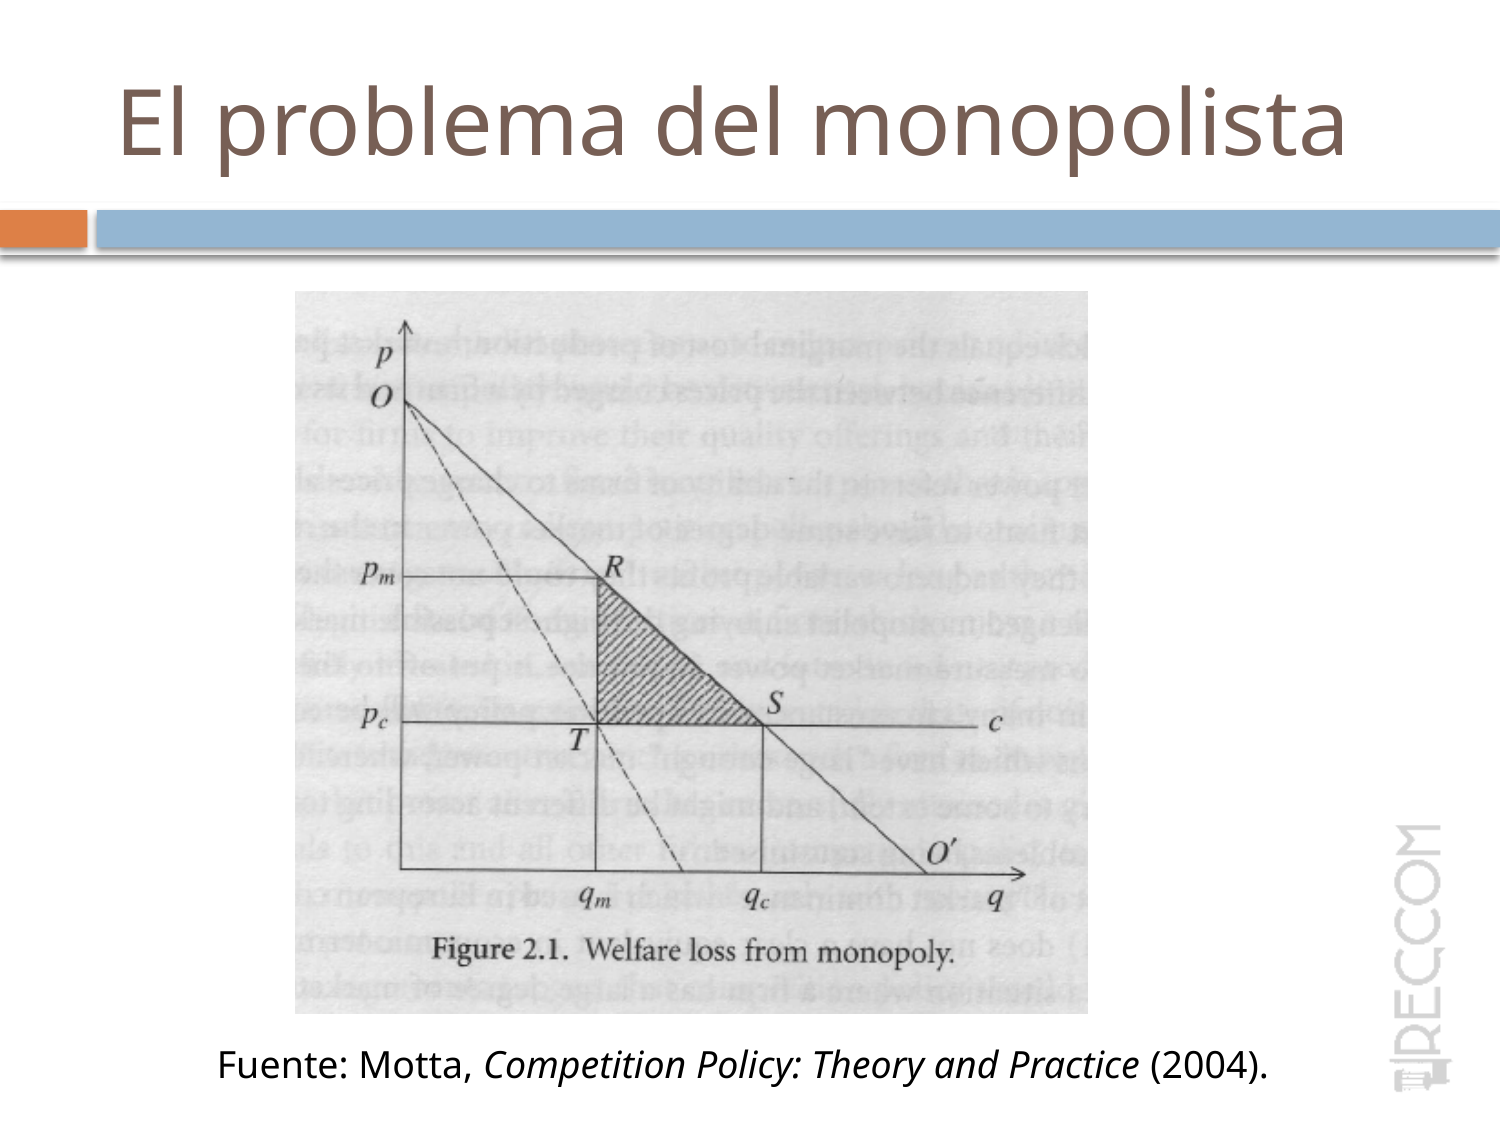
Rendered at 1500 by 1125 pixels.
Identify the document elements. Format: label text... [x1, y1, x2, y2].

text_box Fuente: Motta, Competition Policy: Theory and Practice (2004). [202, 1034, 1284, 1094]
title El problema del monopolista [100, 37, 1438, 200]
picture [295, 290, 1088, 1015]
